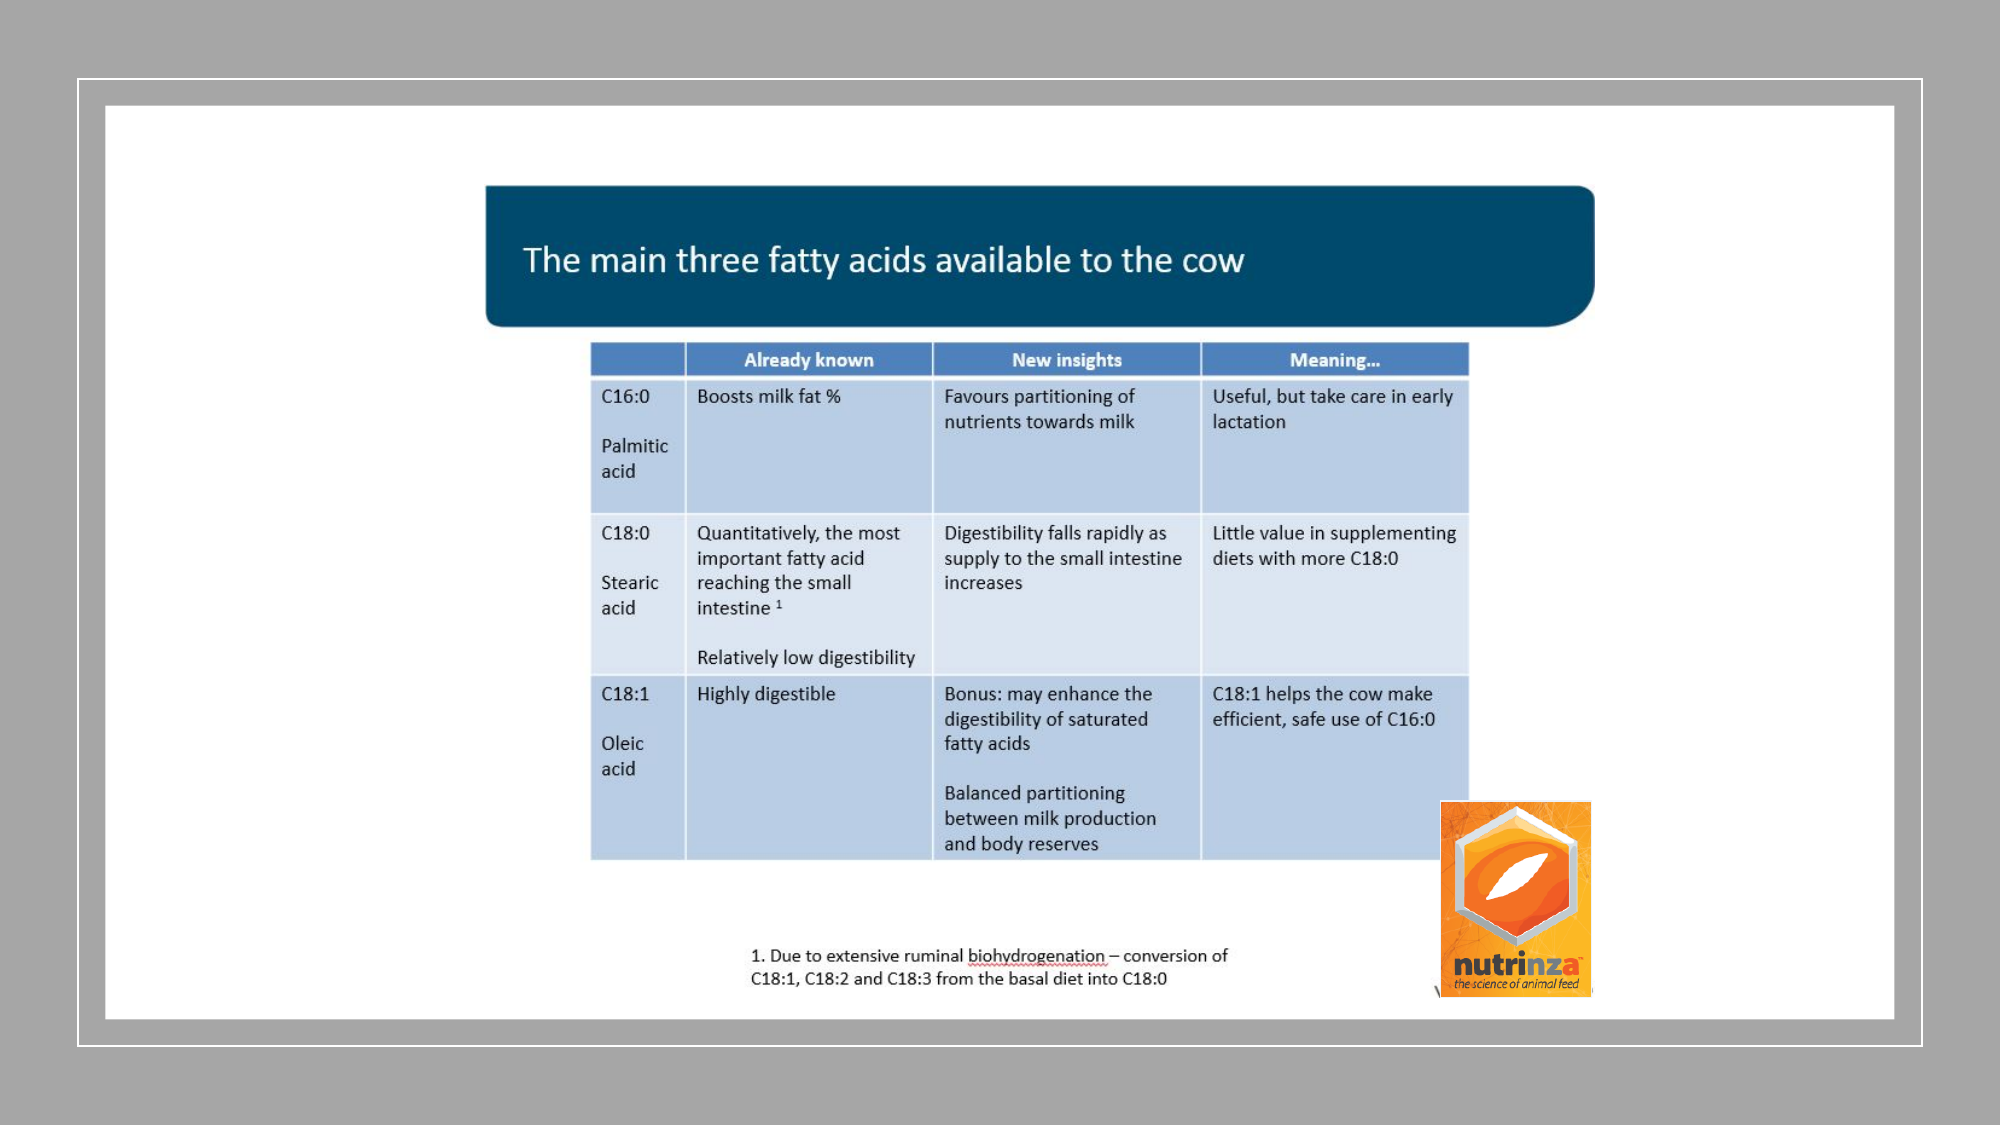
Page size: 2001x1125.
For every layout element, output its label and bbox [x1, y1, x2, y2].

text_box [0, 0, 2000, 1125]
text_box [77, 78, 1923, 1047]
text_box [104, 104, 1895, 1020]
picture [484, 184, 1595, 998]
